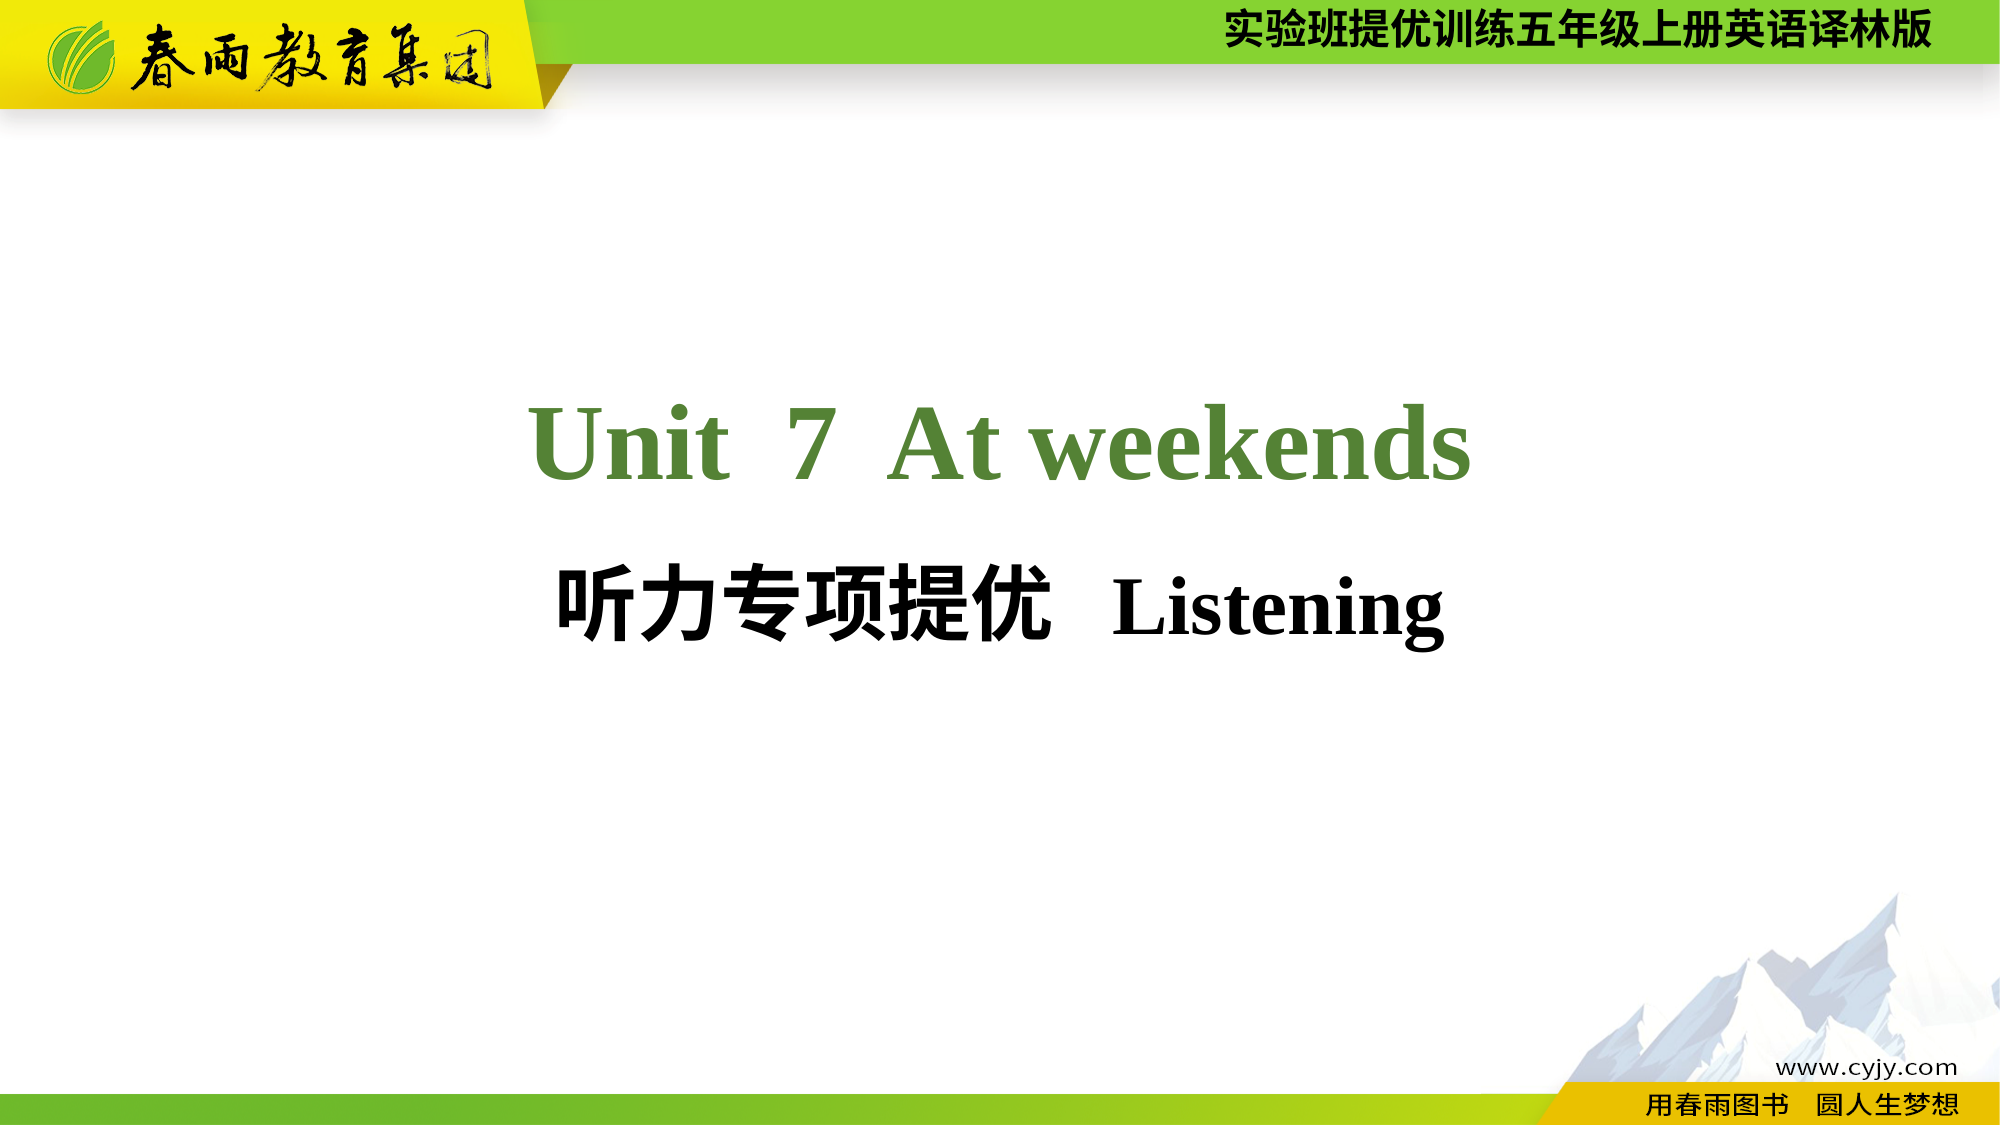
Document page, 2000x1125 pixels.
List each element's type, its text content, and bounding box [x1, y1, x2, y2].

text_box Unit 7 At weekends 听力专项提优 Listening [0, 298, 2000, 659]
picture [0, 659, 2000, 1125]
picture [0, 0, 2000, 298]
